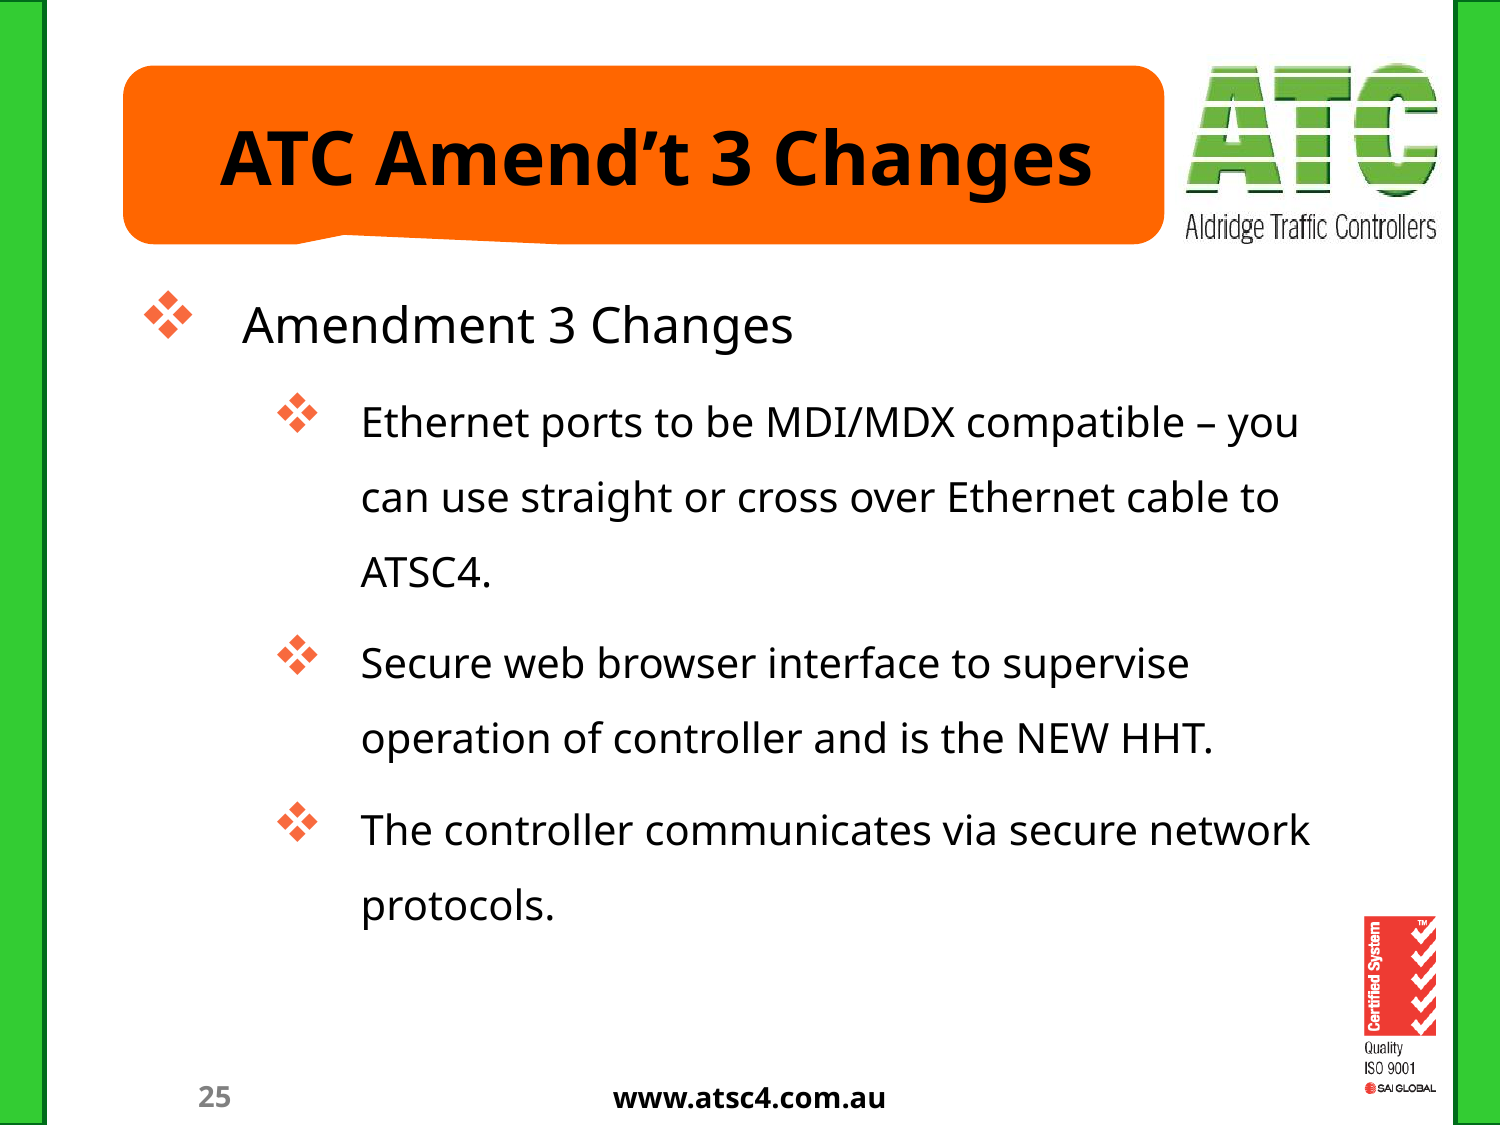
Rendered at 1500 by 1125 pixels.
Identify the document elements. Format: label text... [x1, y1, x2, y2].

picture [1364, 916, 1436, 1094]
footer www.atsc4.com.au [389, 1048, 1111, 1125]
list Amendment 3 Changes Ethernet ports to be MDI/MDX compatible – you can use straight or cross over Ethernet cable to ATSC4. Secure web browser interface to supervise operation of controller and is the NEW HHT. The controller communicates via secure network protocols. [123, 256, 1389, 1048]
slide_number 25 [182, 1070, 349, 1107]
picture [1175, 54, 1447, 252]
title ATC Amend’t 3 Changes [127, 66, 1188, 245]
